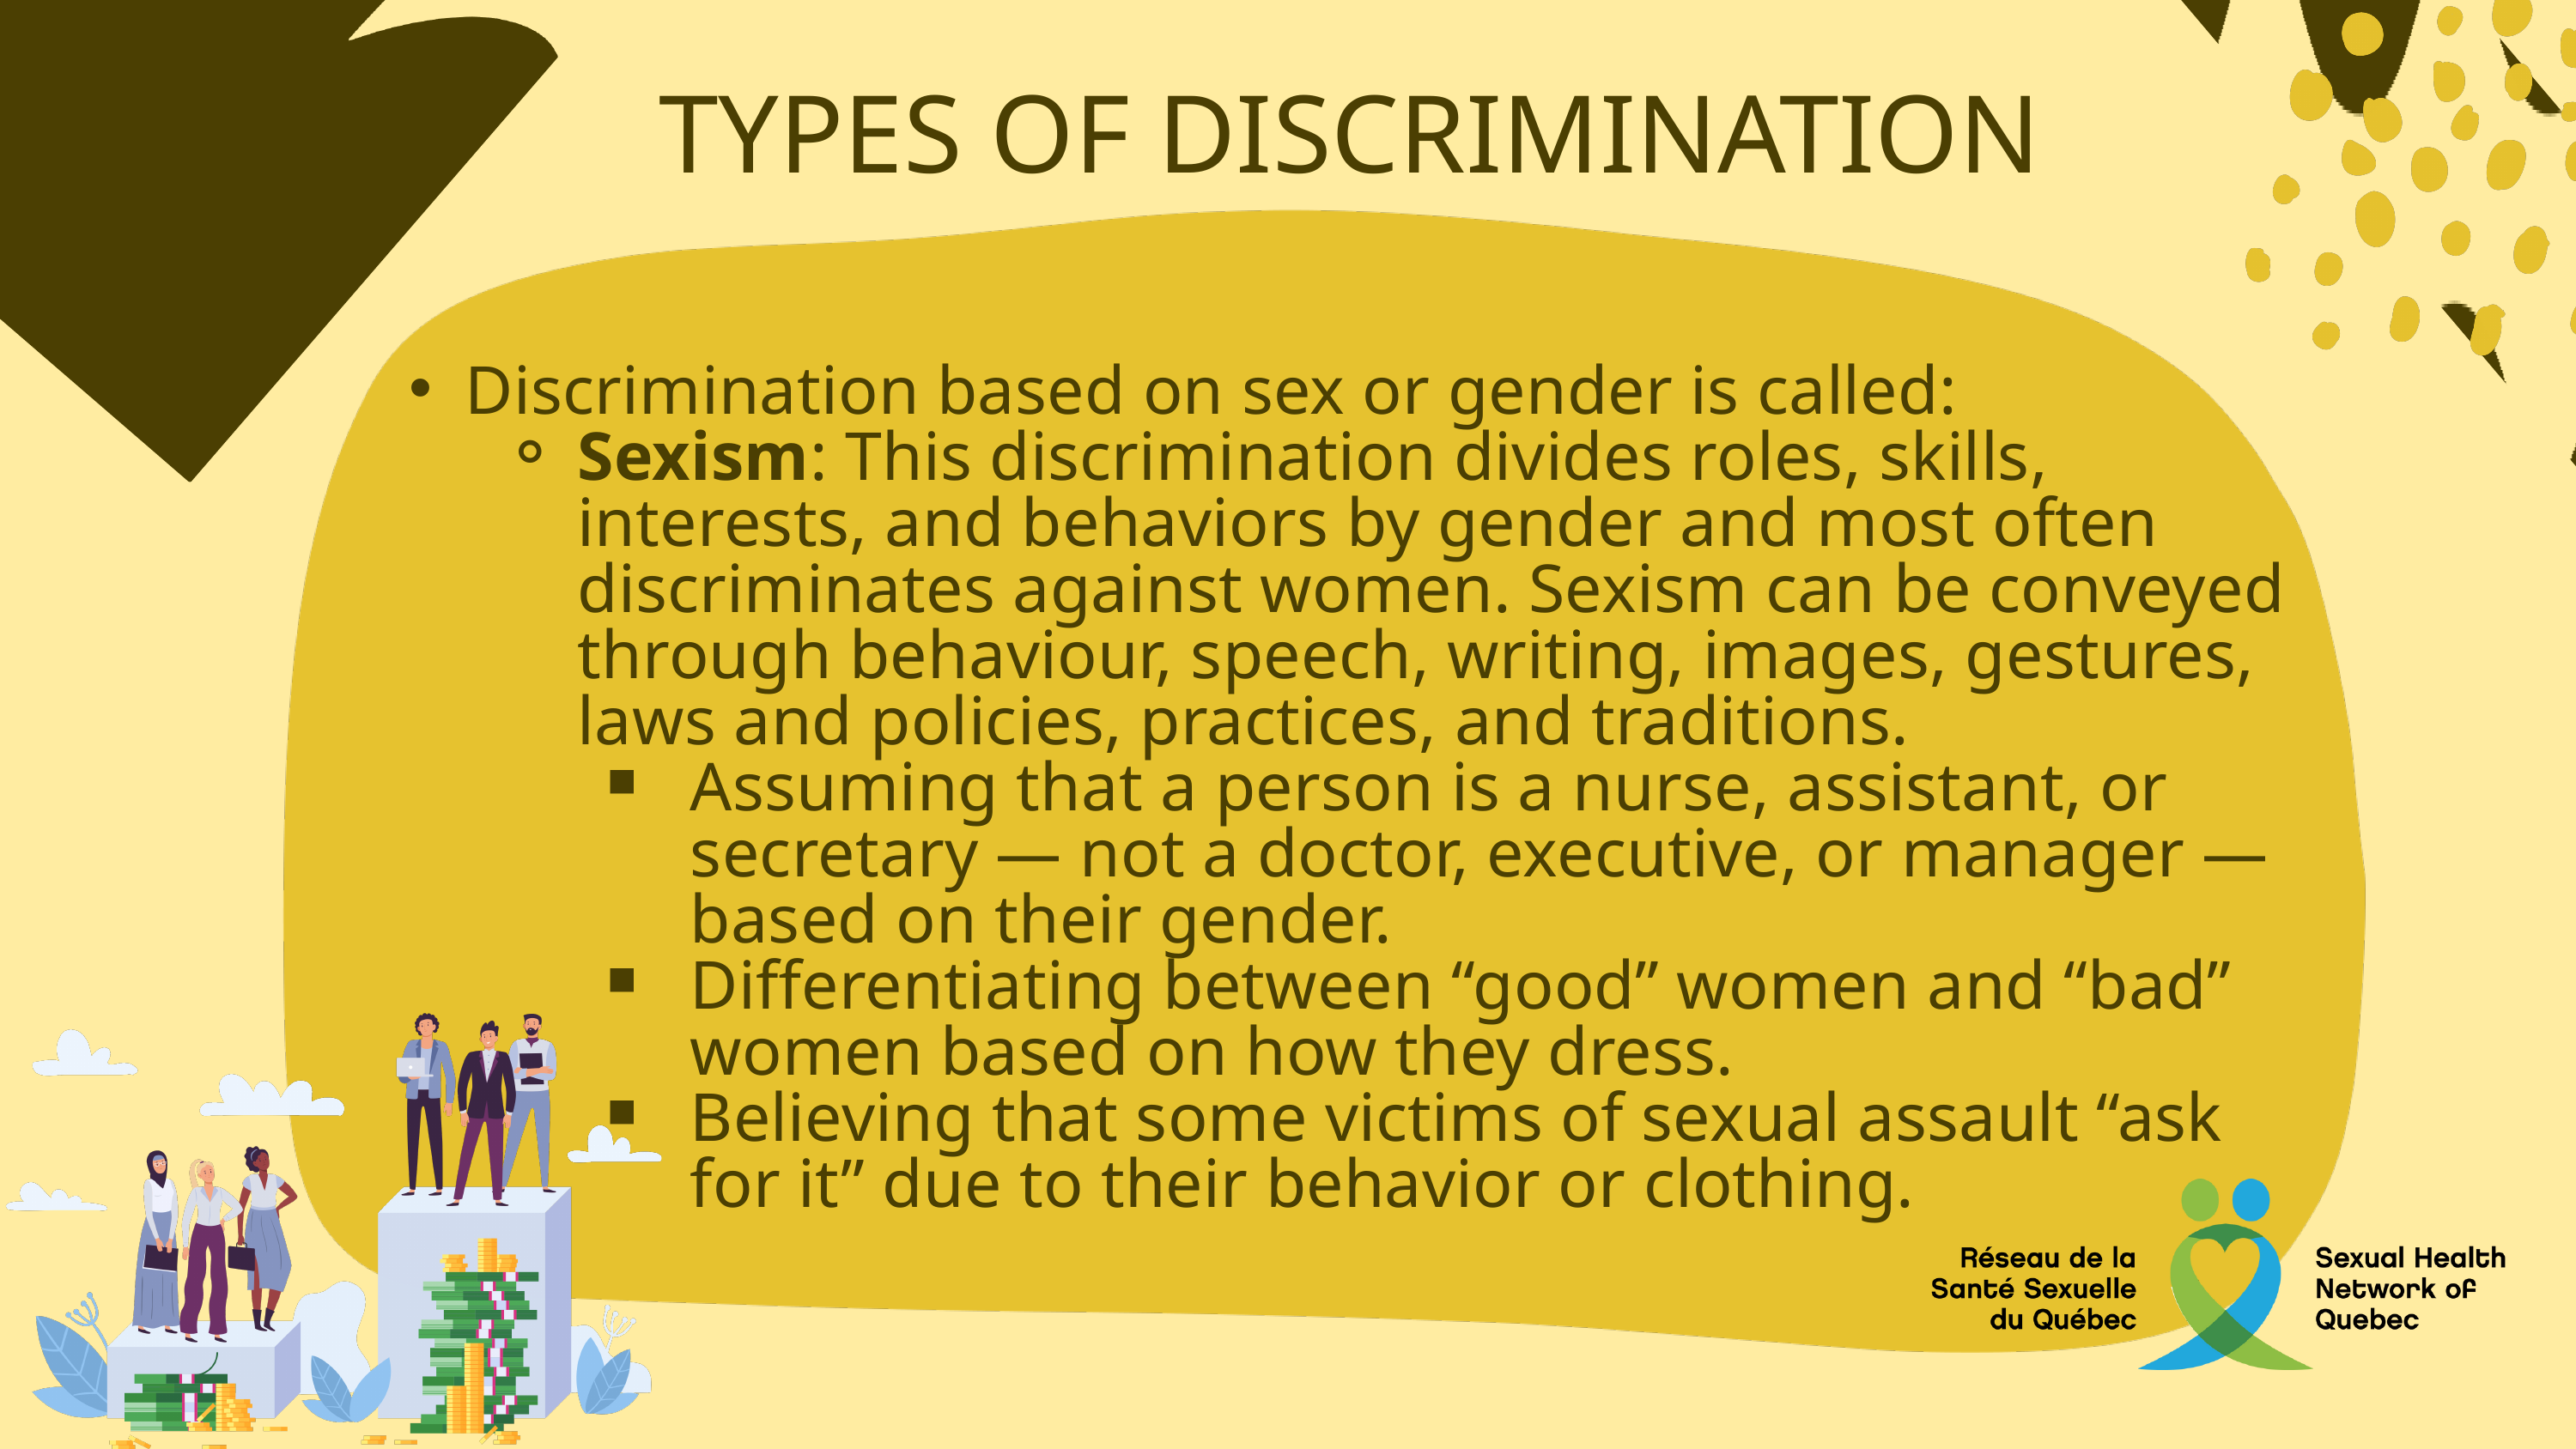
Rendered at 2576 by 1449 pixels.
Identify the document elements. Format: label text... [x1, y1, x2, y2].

text_box [0, 0, 563, 483]
text_box [2245, 0, 2576, 356]
text_box Discrimination based on sex or gender is called: Sexism: This discrimination divides roles, skills, interests, and behaviors by gender and most often discriminates against women. Sexism can be conveyed through behaviour, speech, writing, images, gestures, laws and policies, practices, and traditions. Assuming that a person is a nurse, assistant, or secretary — not a doctor, executive, or manager — based on their gender. Differentiating between “good” women and “bad” women based on how they dress. Believing that some victims of sexual assault “ask for it” due to their behavior or clothing. [352, 361, 2300, 1447]
text_box TYPES OF DISCRIMINATION [454, 87, 2246, 195]
text_box [2181, 0, 2245, 76]
text_box [0, 1013, 662, 1449]
text_box [1930, 1179, 2515, 1370]
text_box [282, 209, 2371, 1179]
text_box [2482, 356, 2576, 467]
